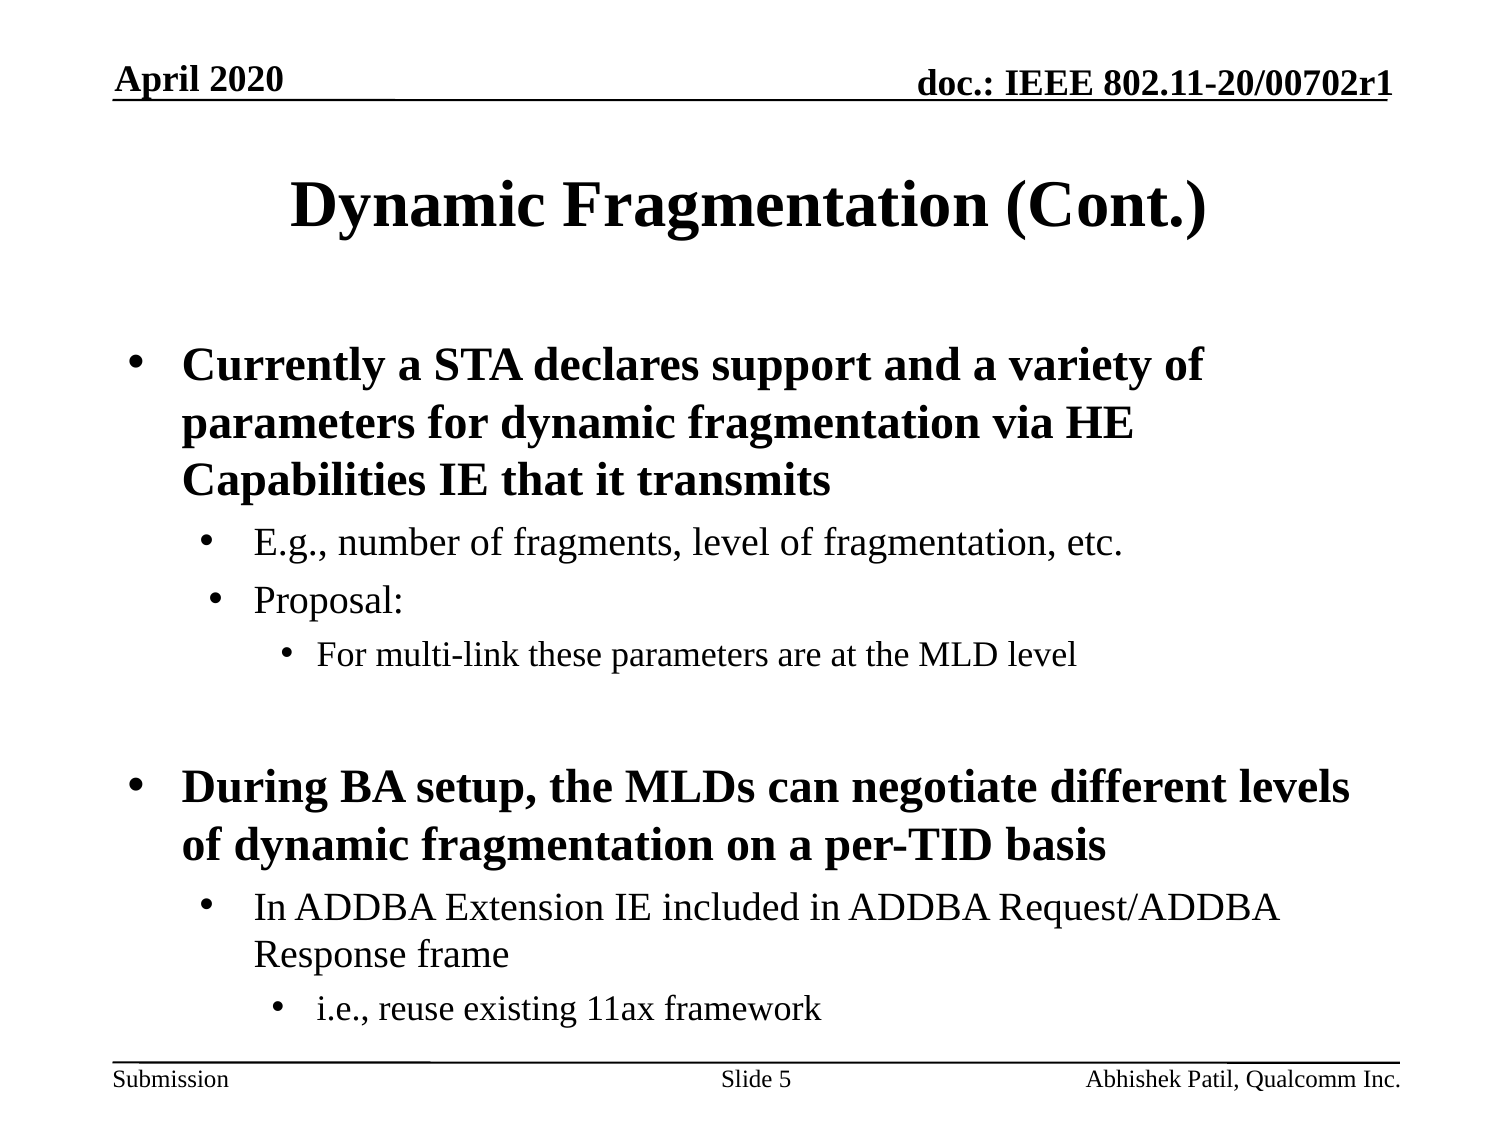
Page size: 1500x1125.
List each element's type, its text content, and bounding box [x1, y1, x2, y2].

list Currently a STA declares support and a variety of parameters for dynamic fragmentation via HE Capabilities IE that it transmits E.g., number of fragments, level of fragmentation, etc. Proposal: For multi-link these parameters are at the MLD level During BA setup, the MLDs can negotiate different levels of dynamic fragmentation on a per-TID basis In ADDBA Extension IE included in ADDBA Request/ADDBA Response frame i.e., reuse existing 11ax framework [112, 324, 1388, 1038]
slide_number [114, 54, 423, 100]
title Dynamic Fragmentation (Cont.) [112, 112, 1388, 288]
footer Abhishek Patil, Qualcomm Inc. [878, 1061, 1402, 1093]
slide_number Slide 5 [712, 1061, 800, 1123]
